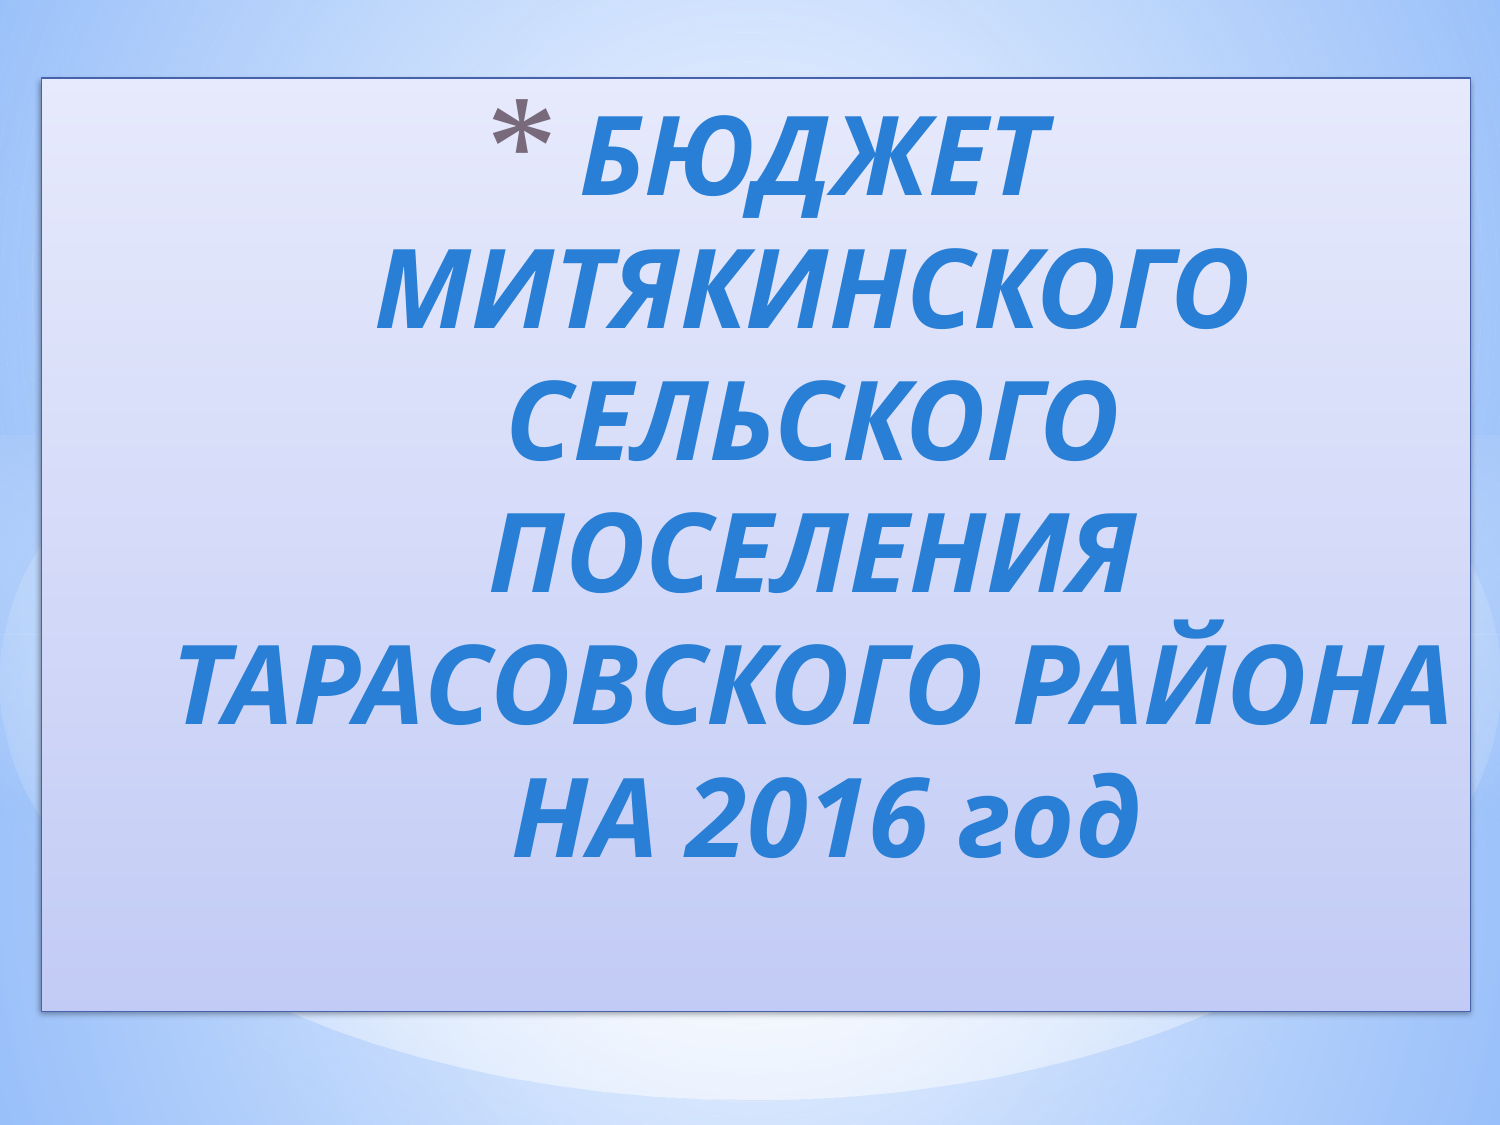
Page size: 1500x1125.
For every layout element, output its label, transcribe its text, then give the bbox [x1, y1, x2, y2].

title БЮДЖЕТ МИТЯКИНСКОГО СЕЛЬСКОГО ПОСЕЛЕНИЯ ТАРАСОВСКОГО РАЙОНА НА 2016 год [41, 77, 1471, 1012]
